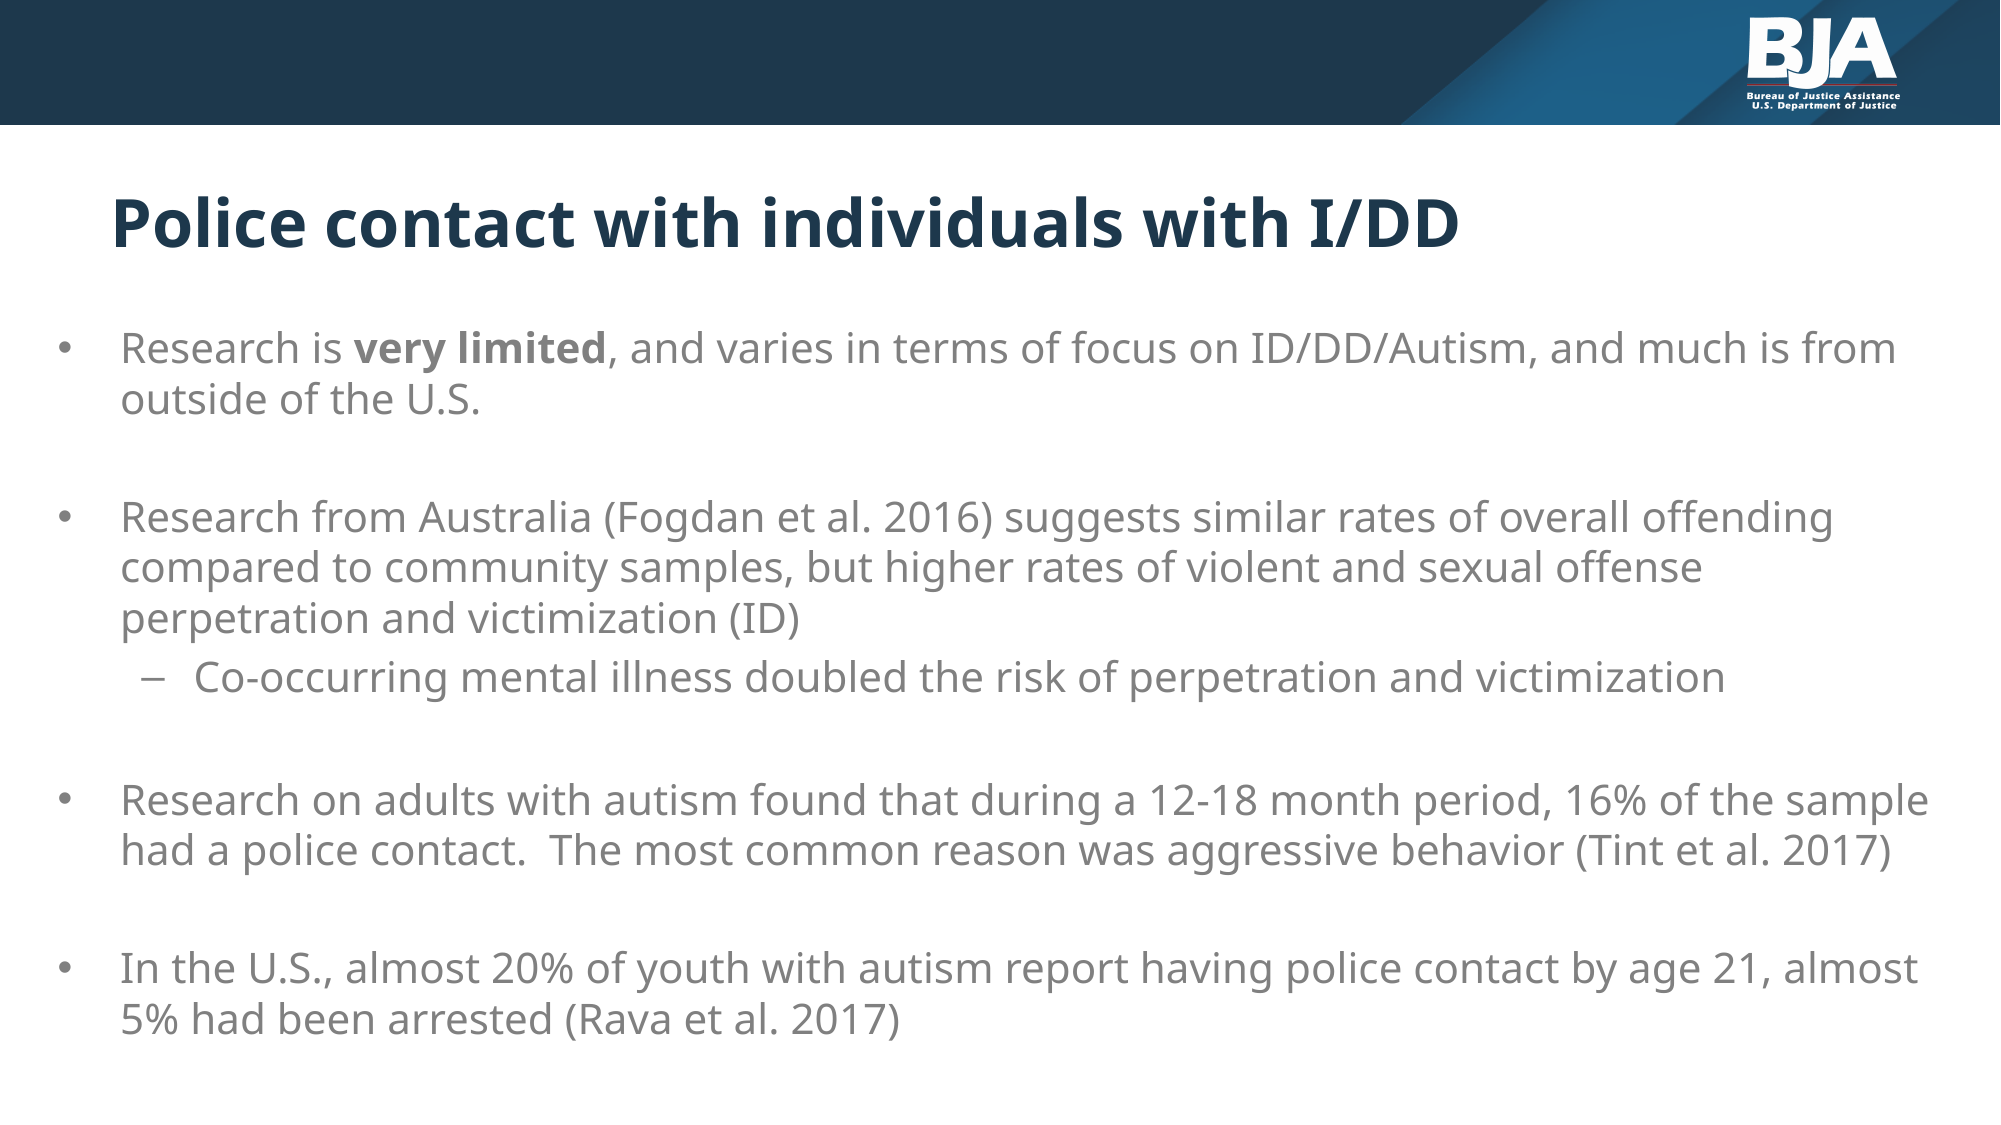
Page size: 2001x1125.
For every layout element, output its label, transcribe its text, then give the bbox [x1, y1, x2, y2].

title Police contact with individuals with I/DD [95, 126, 1896, 314]
picture [0, 0, 2000, 125]
list Research is very limited, and varies in terms of focus on ID/DD/Autism, and much is from outside of the U.S. Research from Australia (Fogdan et al. 2016) suggests similar rates of overall offending compared to community samples, but higher rates of violent and sexual offense perpetration and victimization (ID) Co-occurring mental illness doubled the risk of perpetration and victimization Research on adults with autism found that during a 12-18 month period, 16% of the sample had a police contact. The most common reason was aggressive behavior (Tint et al. 2017) In the U.S., almost 20% of youth with autism report having police contact by age 21, almost 5% had been arrested (Rava et al. 2017) [42, 314, 1948, 1109]
